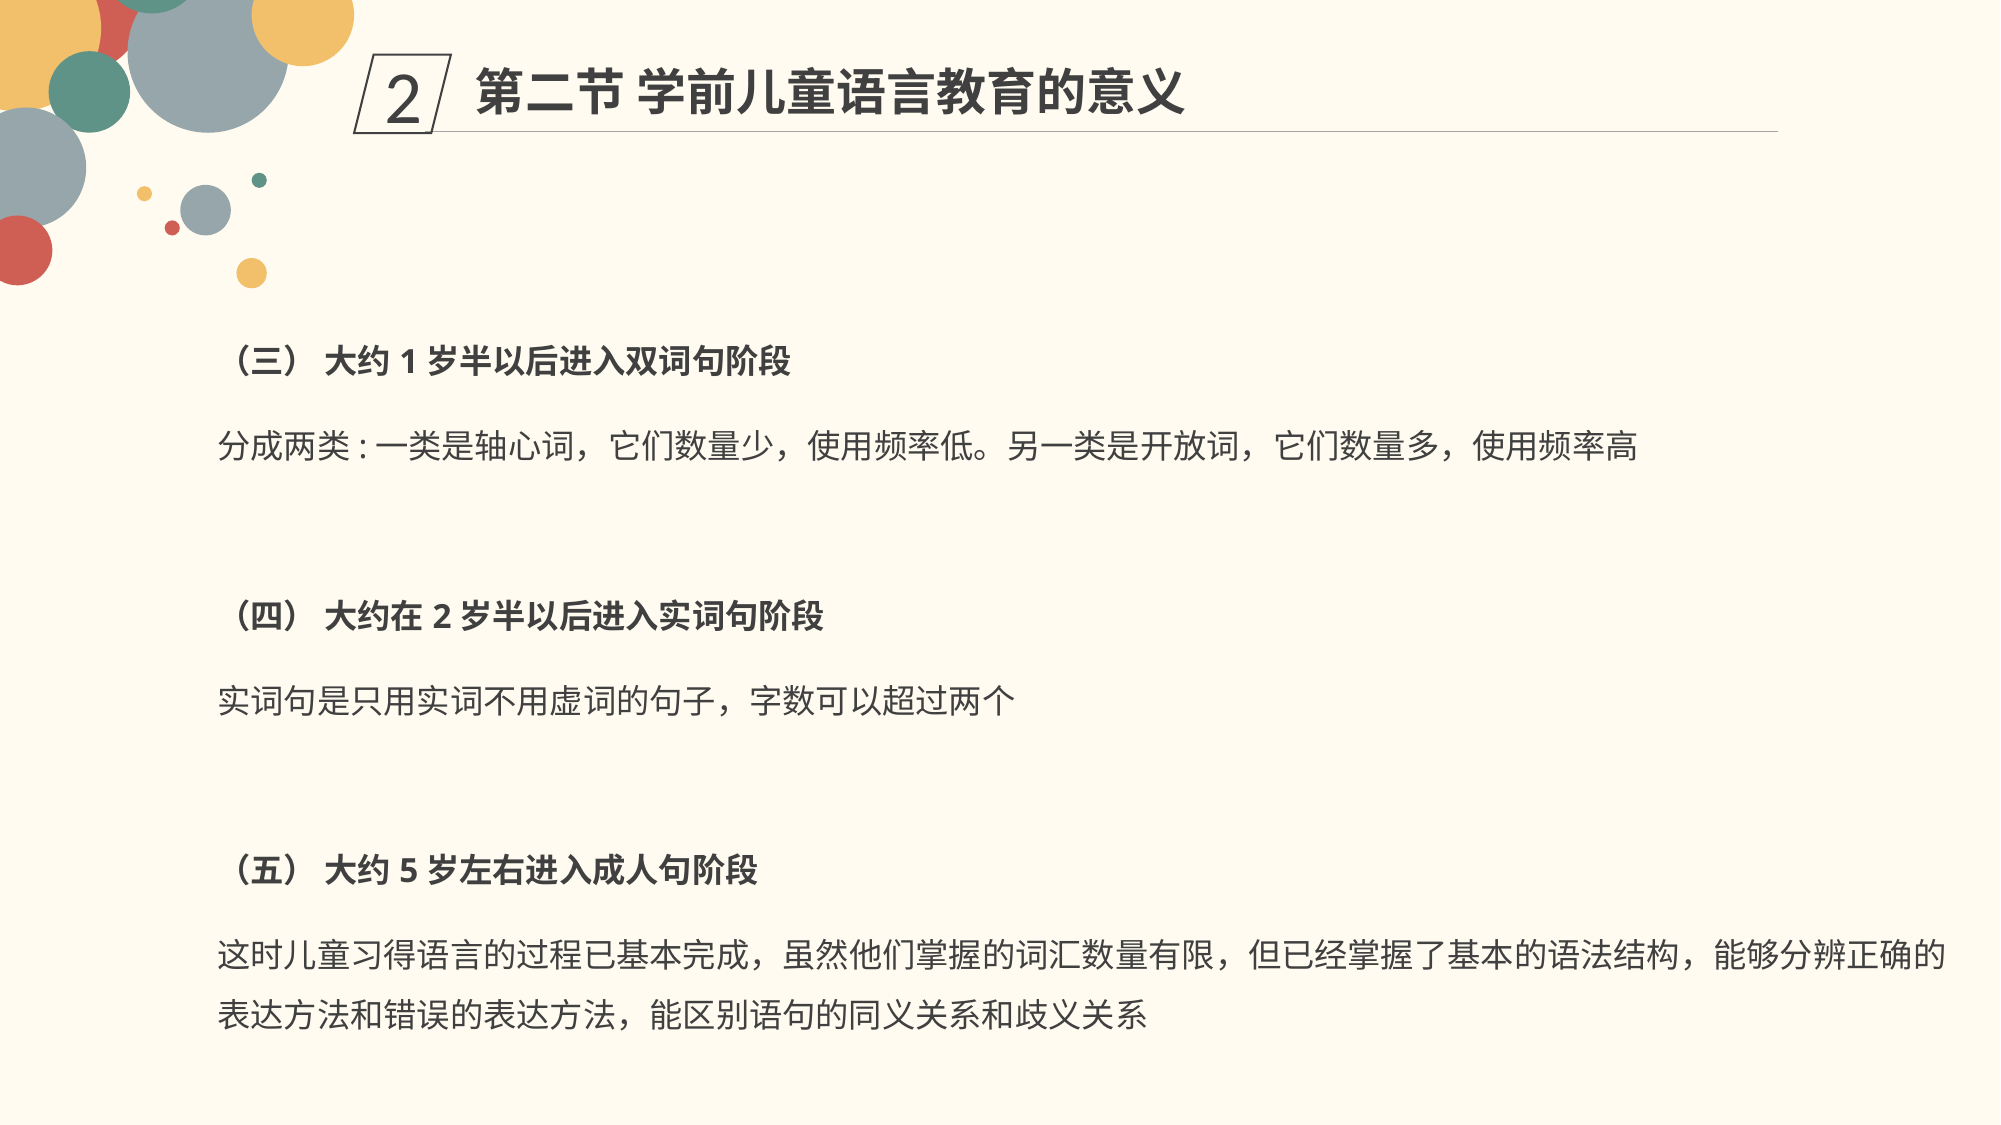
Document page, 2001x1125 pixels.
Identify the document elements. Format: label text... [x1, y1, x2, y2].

text_box （三） 大约1岁半以后进入双词句阶段 分成两类:一类是轴心词，它们数量少，使用频率低。另一类是开放词，它们数量多，使用频率高 （四） 大约在2岁半以后进入实词句阶段 实词句是只用实词不用虚词的句子，字数可以超过两个 （五） 大约5岁左右进入成人句阶段 这时儿童习得语言的过程已基本完成，虽然他们掌握的词汇数量有限，但已经掌握了基本的语法结构，能够分辨正确的表达方法和错误的表达方法，能区别语句的同义关系和歧义关系 [202, 313, 1978, 1042]
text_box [0, 0, 355, 289]
text_box 2 [355, 53, 453, 135]
text_box 第二节 学前儿童语言教育的意义 [460, 53, 1454, 129]
